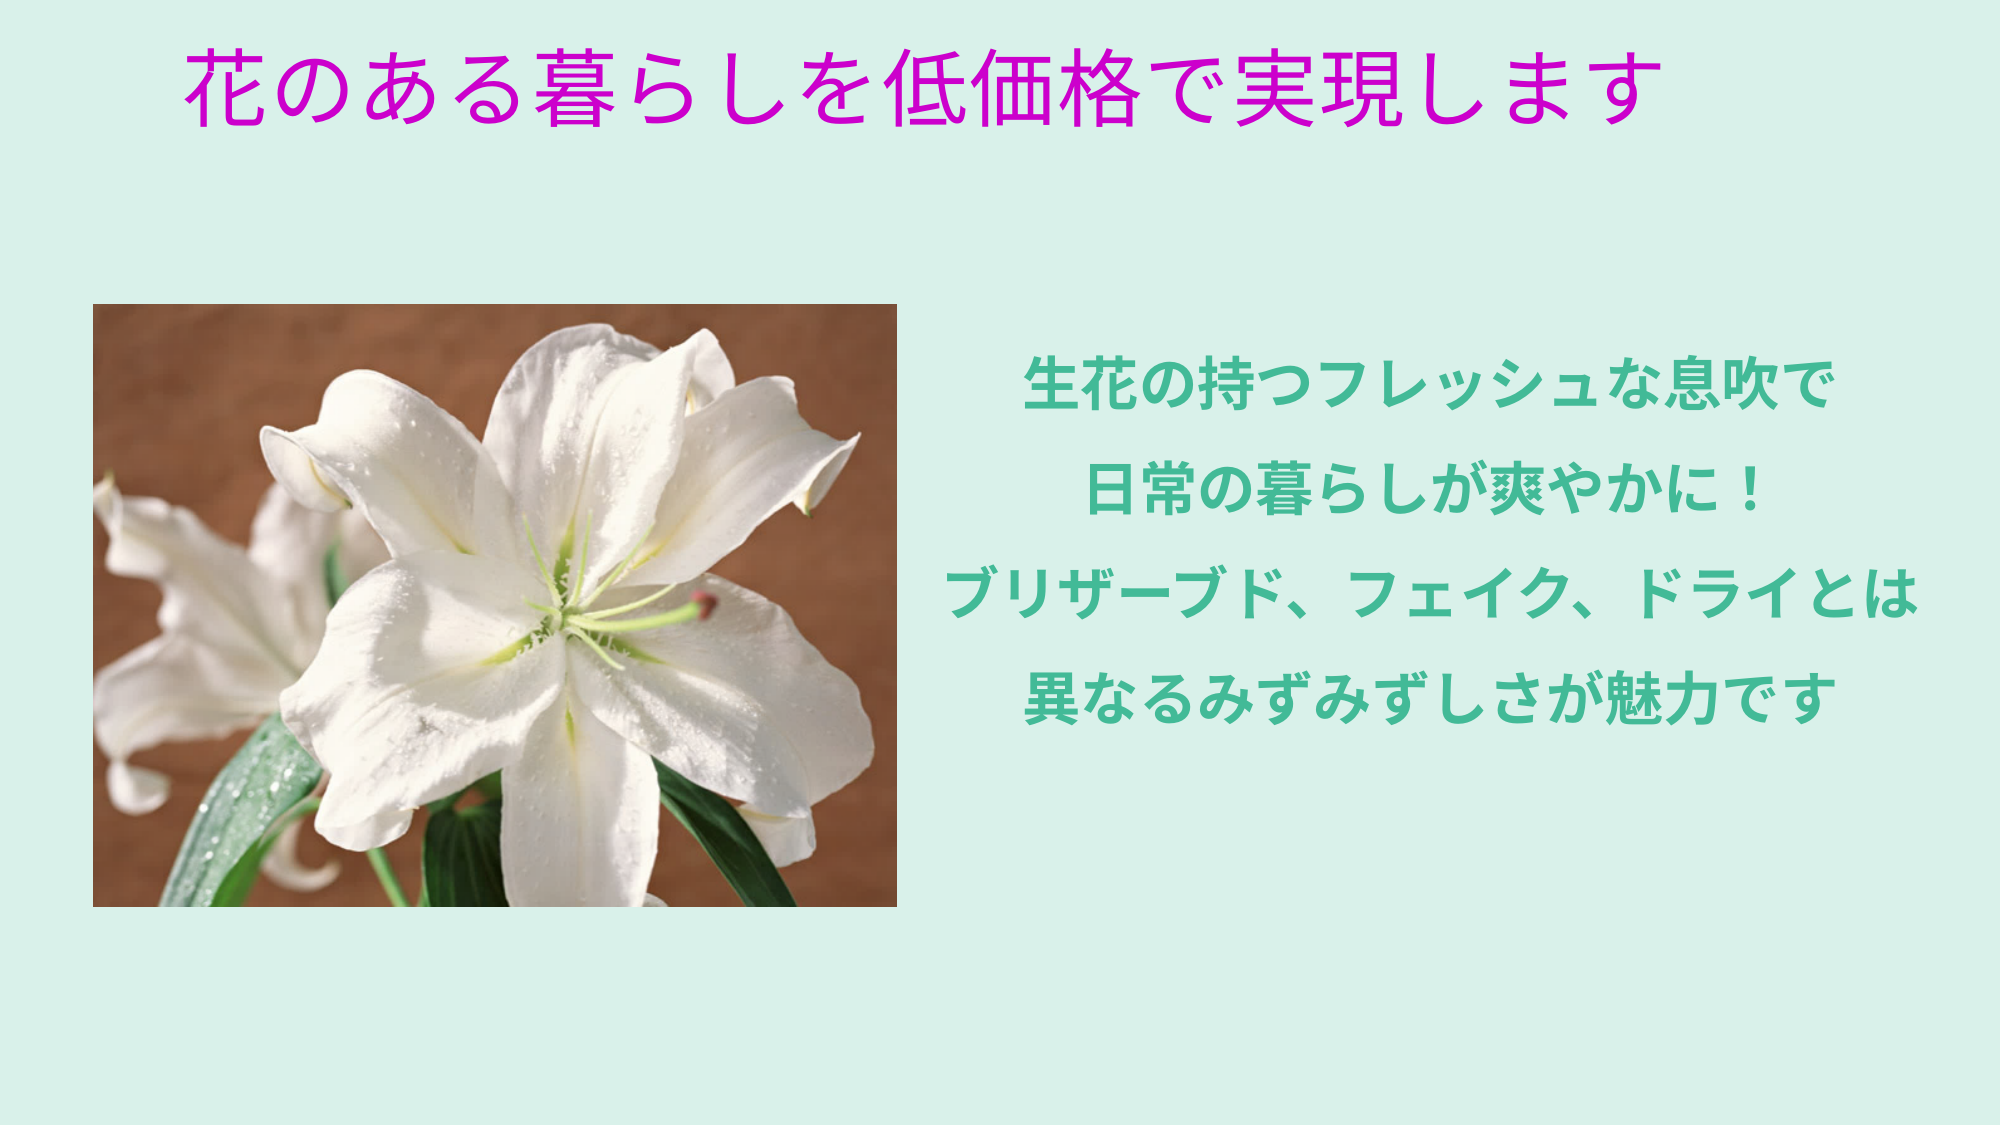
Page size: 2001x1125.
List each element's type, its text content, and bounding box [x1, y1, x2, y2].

title 花のある暮らしを低価格で実現します [168, 21, 1841, 171]
picture [93, 304, 897, 907]
text_box 生花の持つフレッシュな息吹で 日常の暮らしが爽やかに！ ブリザーブド、フェイク、ドライとは 異なるみずみずしさが魅力です [926, 304, 1935, 740]
